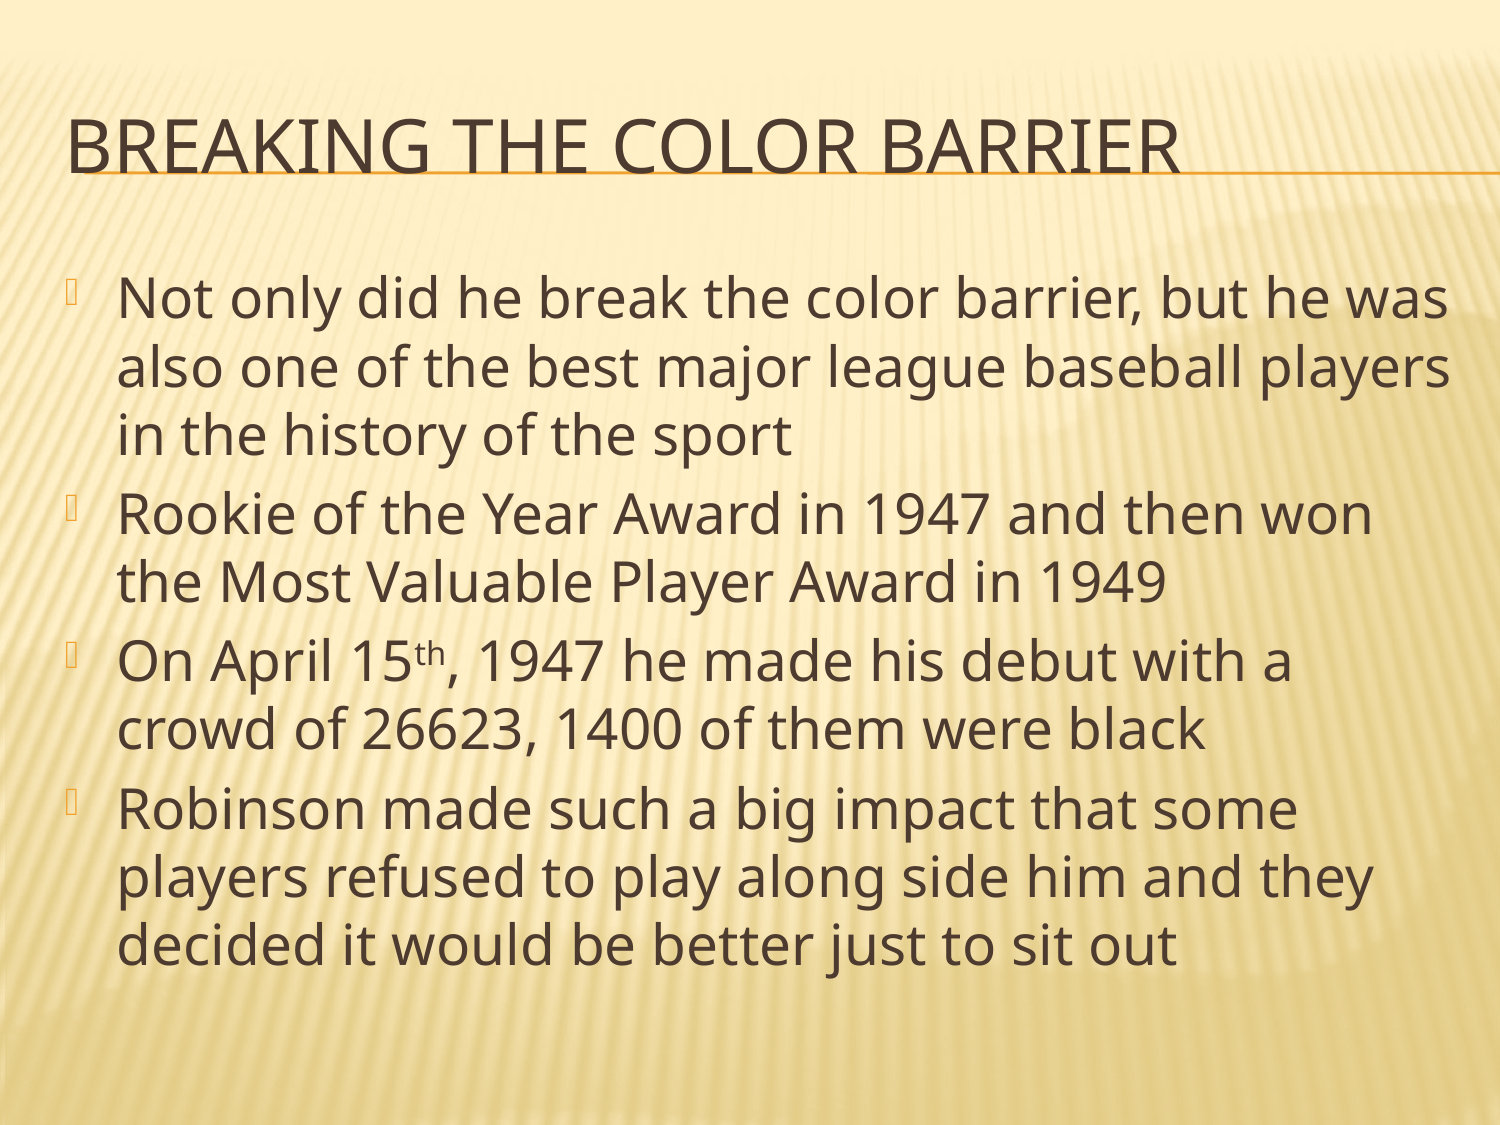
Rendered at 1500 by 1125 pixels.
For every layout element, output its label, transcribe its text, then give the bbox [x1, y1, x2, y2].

title Breaking the Color Barrier [50, 75, 1475, 213]
list Not only did he break the color barrier, but he was also one of the best major league baseball players in the history of the sport Rookie of the Year Award in 1947 and then won the Most Valuable Player Award in 1949 On April 15th, 1947 he made his debut with a crowd of 26623, 1400 of them were black Robinson made such a big impact that some players refused to play along side him and they decided it would be better just to sit out [50, 254, 1475, 998]
